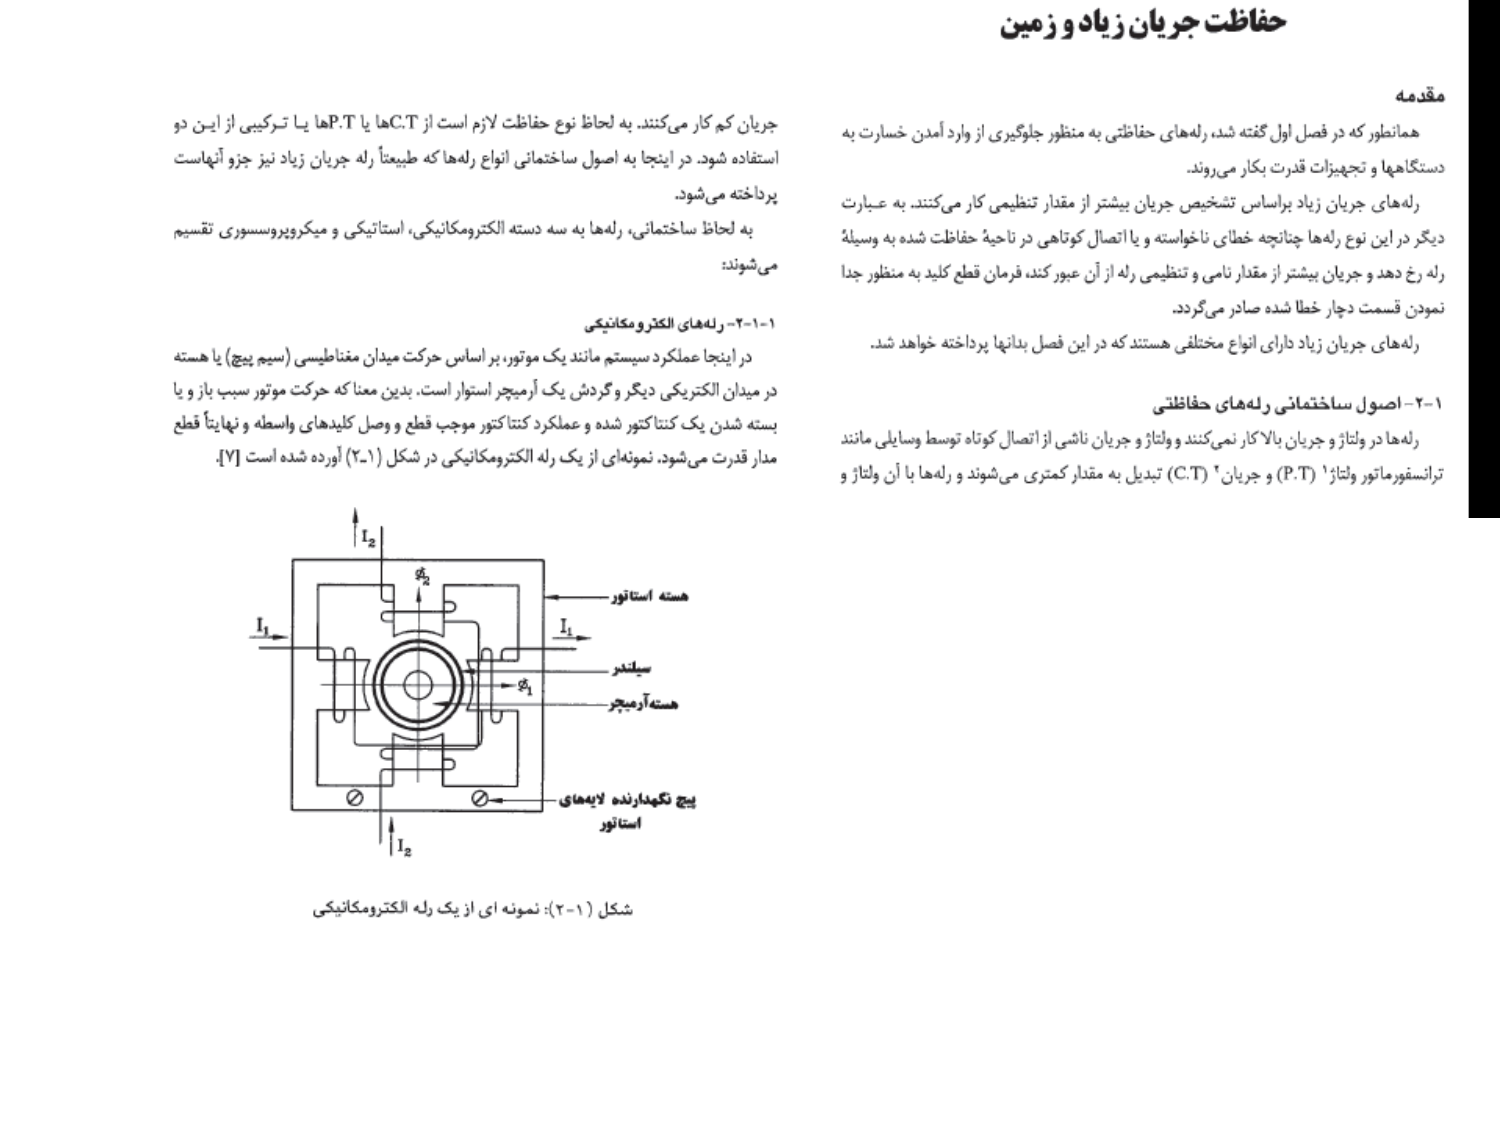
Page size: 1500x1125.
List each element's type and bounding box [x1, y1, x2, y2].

picture [111, 0, 1500, 948]
